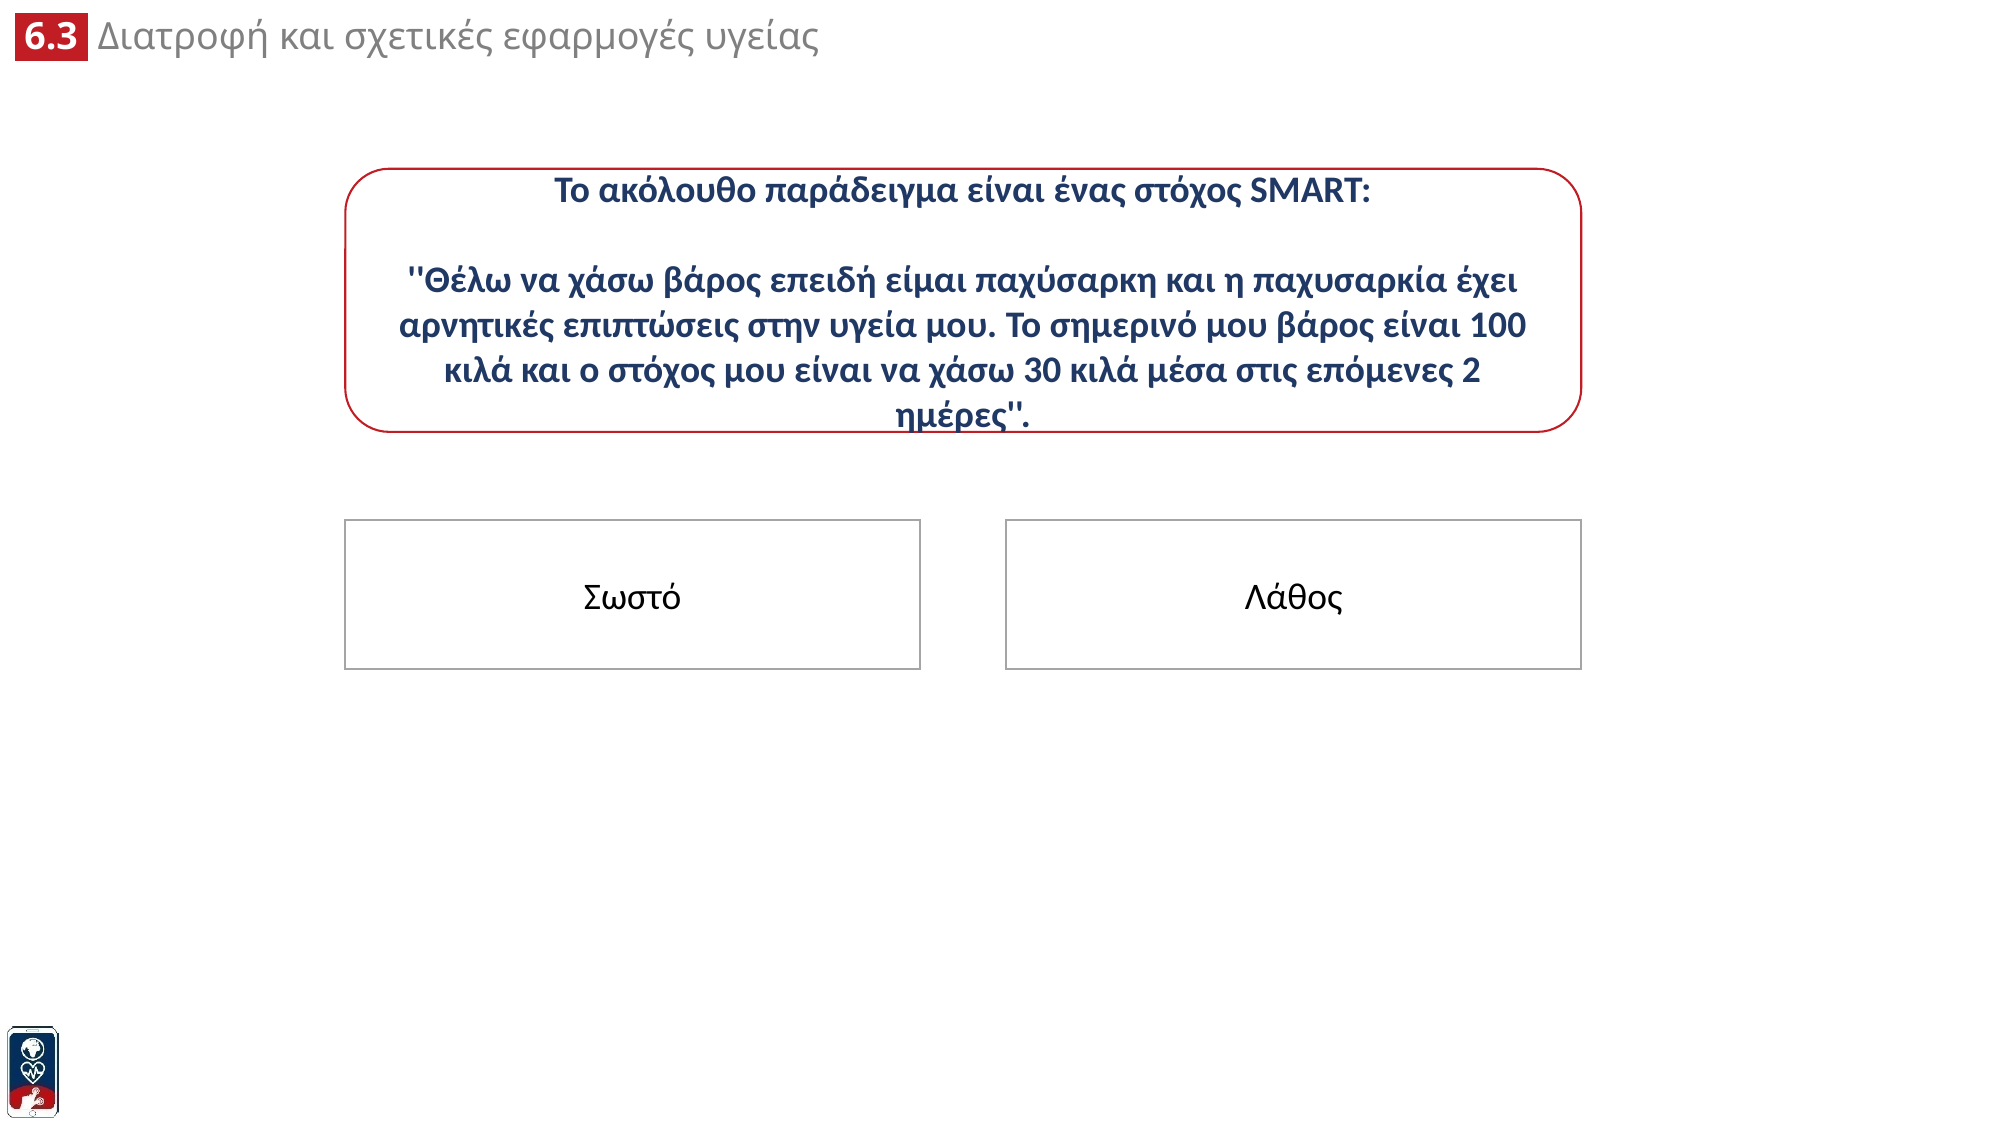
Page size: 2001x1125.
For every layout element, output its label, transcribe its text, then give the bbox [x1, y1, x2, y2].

text_box Σωστό [344, 519, 921, 670]
text_box Το ακόλουθο παράδειγμα είναι ένας στόχος SMART: ''Θέλω να χάσω βάρος επειδή είμαι παχύσαρκη και η παχυσαρκία έχει αρνητικές επιπτώσεις στην υγεία μου. Το σημερινό μου βάρος είναι 100 κιλά και ο στόχος μου είναι να χάσω 30 κιλά μέσα στις επόμενες 2 ημέρες''. [344, 167, 1583, 433]
text_box Λάθος [1005, 519, 1582, 670]
picture [7, 1026, 59, 1118]
